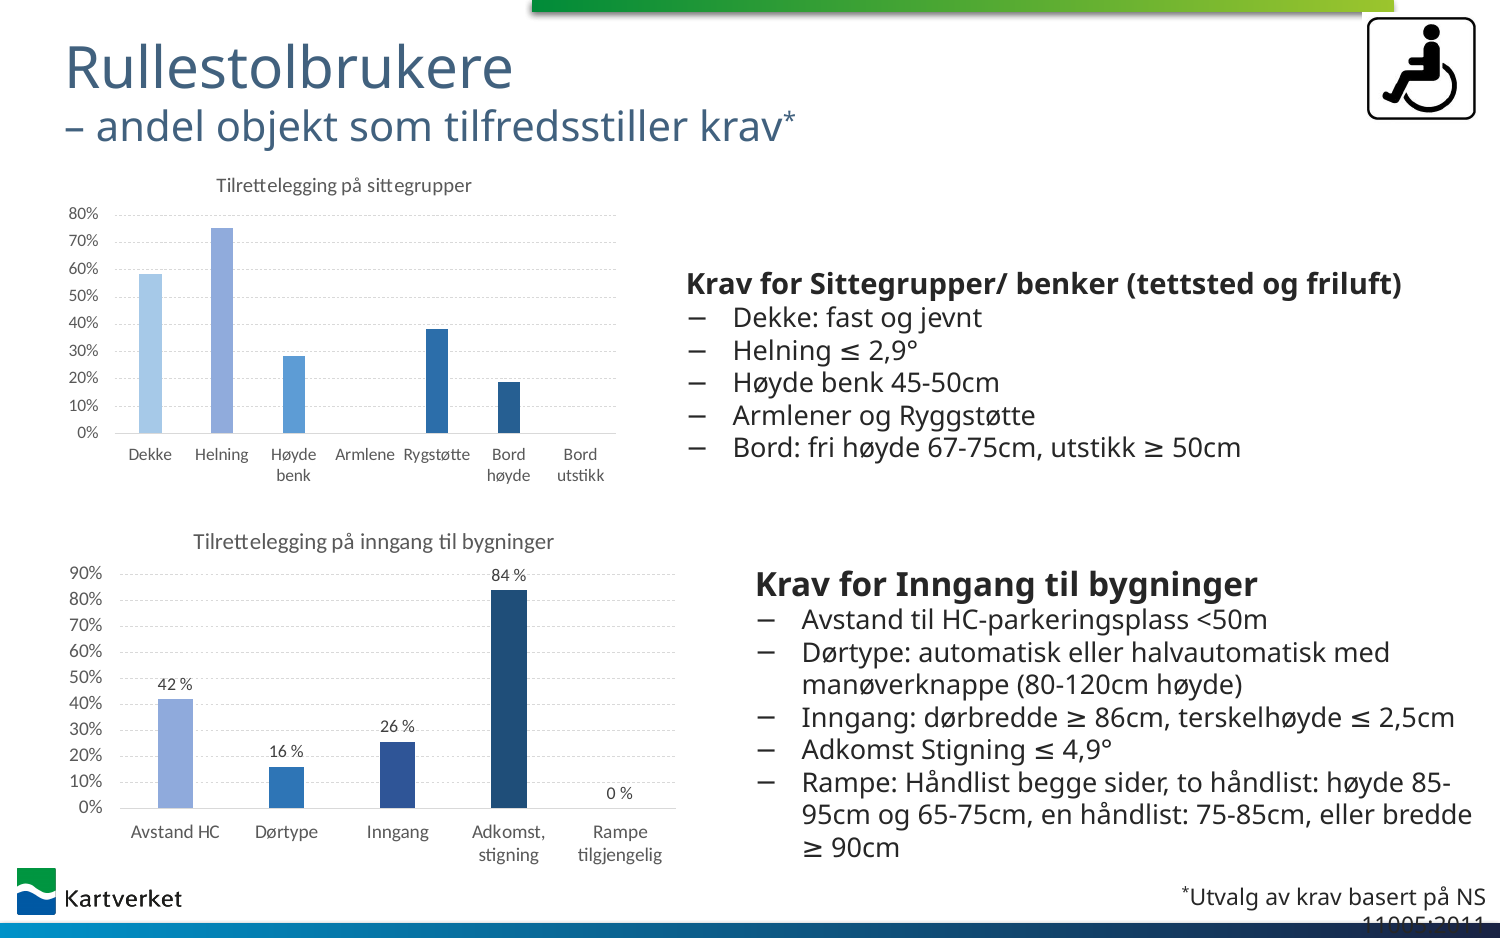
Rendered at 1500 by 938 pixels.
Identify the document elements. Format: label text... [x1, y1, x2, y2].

picture [1362, 12, 1481, 126]
picture [62, 166, 626, 492]
text_box *Utvalg av krav basert på NS 11005:2011 [1068, 873, 1500, 938]
text_box Rullestolbrukere – andel objekt som tilfredsstiller krav* [49, 25, 1431, 158]
text_box Krav for Sittegrupper/ benker (tettsted og friluft) Dekke: fast og jevnt Helning ≤ 2,9° Høyde benk 45-50cm Armlener og Ryggstøtte Bord: fri høyde 67-75cm, utstikk ≥ 50cm [670, 258, 1418, 471]
text_box Krav for Inngang til bygninger Avstand til HC-parkeringsplass <50m Dørtype: automatisk eller halvautomatisk med manøverknappe (80-120cm høyde) Inngang: dørbredde ≥ 86cm, terskelhøyde ≤ 2,5cm Adkomst Stigning ≤ 4,9° Rampe: Håndlist begge sider, to håndlist: høyde 85-95cm og 65-75cm, en håndlist: 75-85cm, eller bredde ≥ 90cm [740, 555, 1491, 870]
picture [62, 520, 687, 874]
